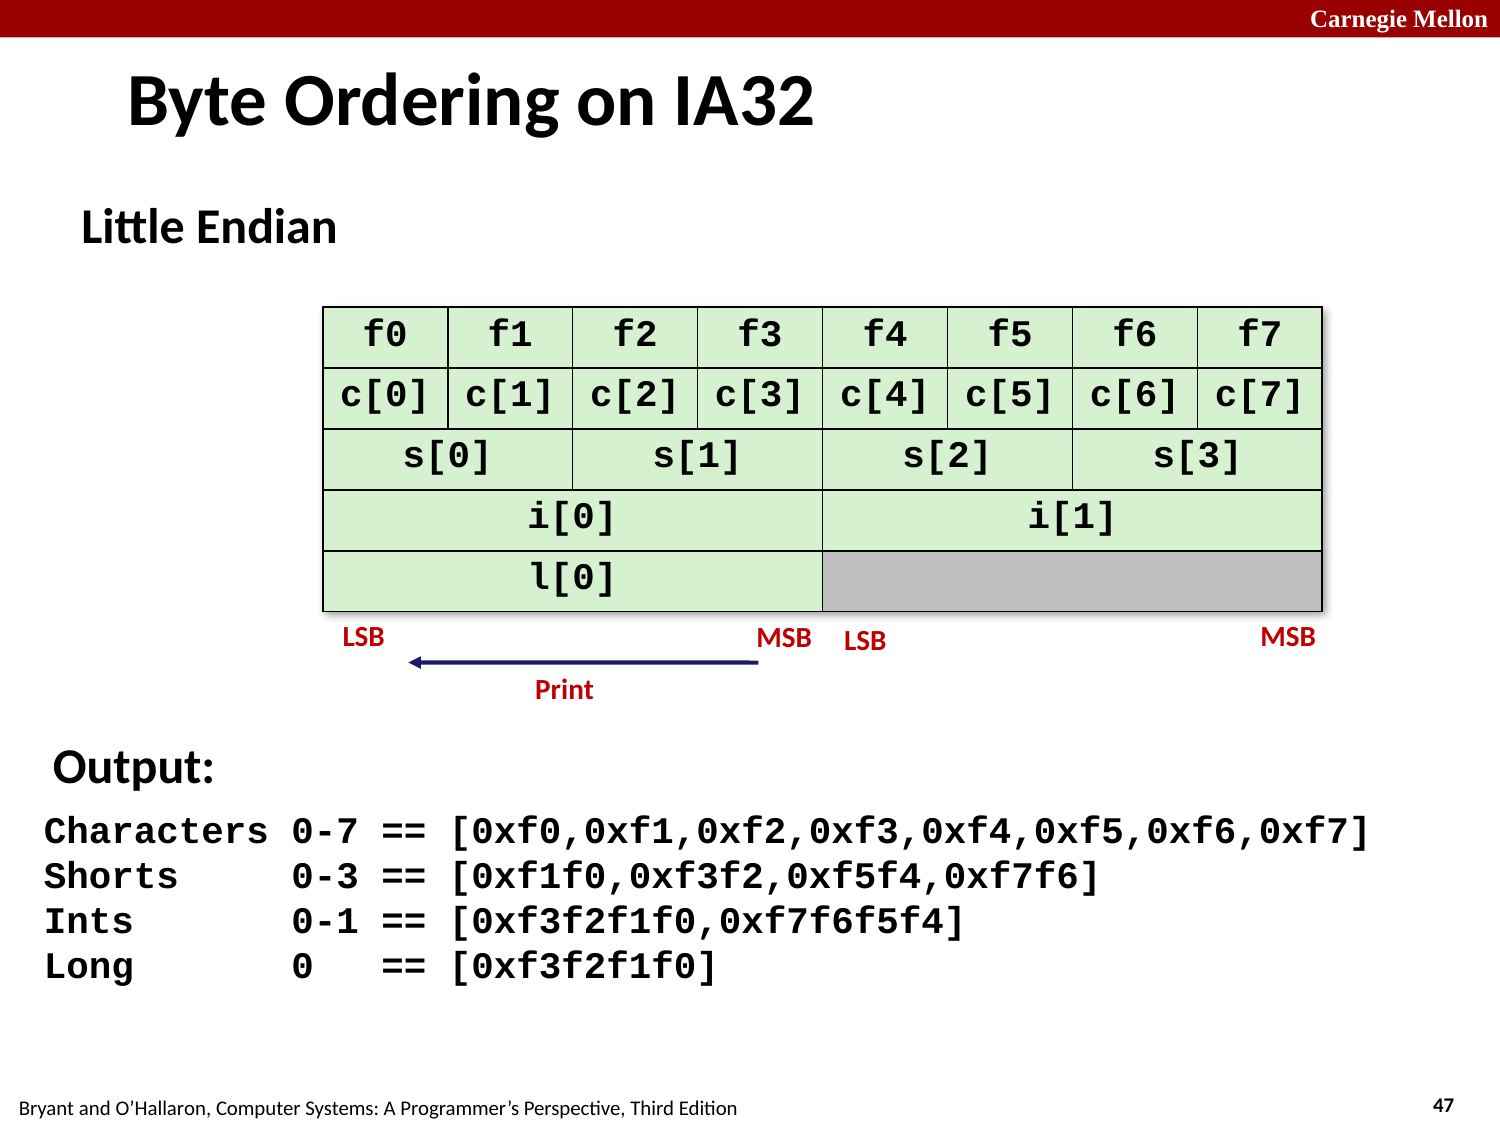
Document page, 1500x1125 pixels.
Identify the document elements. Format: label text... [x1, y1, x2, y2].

table_cell c[1] [449, 369, 572, 428]
table_cell l[0] [324, 552, 822, 611]
table_header f5 [948, 308, 1072, 367]
text_box [408, 656, 759, 669]
table_cell c[0] [324, 369, 447, 428]
table_cell c[7] [1198, 369, 1321, 428]
table_header f4 [823, 308, 947, 367]
table_cell s[1] [573, 430, 822, 489]
table_cell c[5] [948, 369, 1072, 428]
table_header f1 [449, 308, 572, 367]
table_cell c[6] [1073, 369, 1197, 428]
text_box Print [528, 664, 601, 712]
text_box LSB [336, 611, 392, 659]
table_header f0 [324, 308, 447, 367]
table_cell i[1] [823, 491, 1321, 550]
text_box MSB [750, 612, 819, 660]
table_header f6 [1073, 308, 1197, 367]
table_cell s[2] [823, 430, 1072, 489]
table_header f3 [698, 308, 822, 367]
table_cell c[2] [573, 369, 697, 428]
table_cell i[0] [324, 491, 822, 550]
text_box Output: [46, 727, 649, 800]
text_box Little Endian [75, 187, 505, 261]
title Byte Ordering on IA32 [112, 0, 1142, 192]
text_box Characters 0-7 == [0xf0,0xf1,0xf2,0xf3,0xf4,0xf5,0xf6,0xf7] Shorts 0-3 == [0xf1f0,0xf3f2,0xf5f4,0xf7f6] Ints 0-1 == [0xf3f2f1f0,0xf7f6f5f4] Long 0 == [0xf3f2f1f0] [37, 799, 1425, 1038]
table_cell s[3] [1073, 430, 1321, 489]
text_box MSB [1253, 611, 1323, 659]
table_header f7 [1198, 308, 1321, 367]
table_cell c[4] [823, 369, 947, 428]
table_cell [823, 552, 1321, 611]
table_cell s[0] [324, 430, 572, 489]
table_cell c[3] [698, 369, 822, 428]
text_box LSB [837, 614, 893, 662]
table_header f2 [573, 308, 697, 367]
